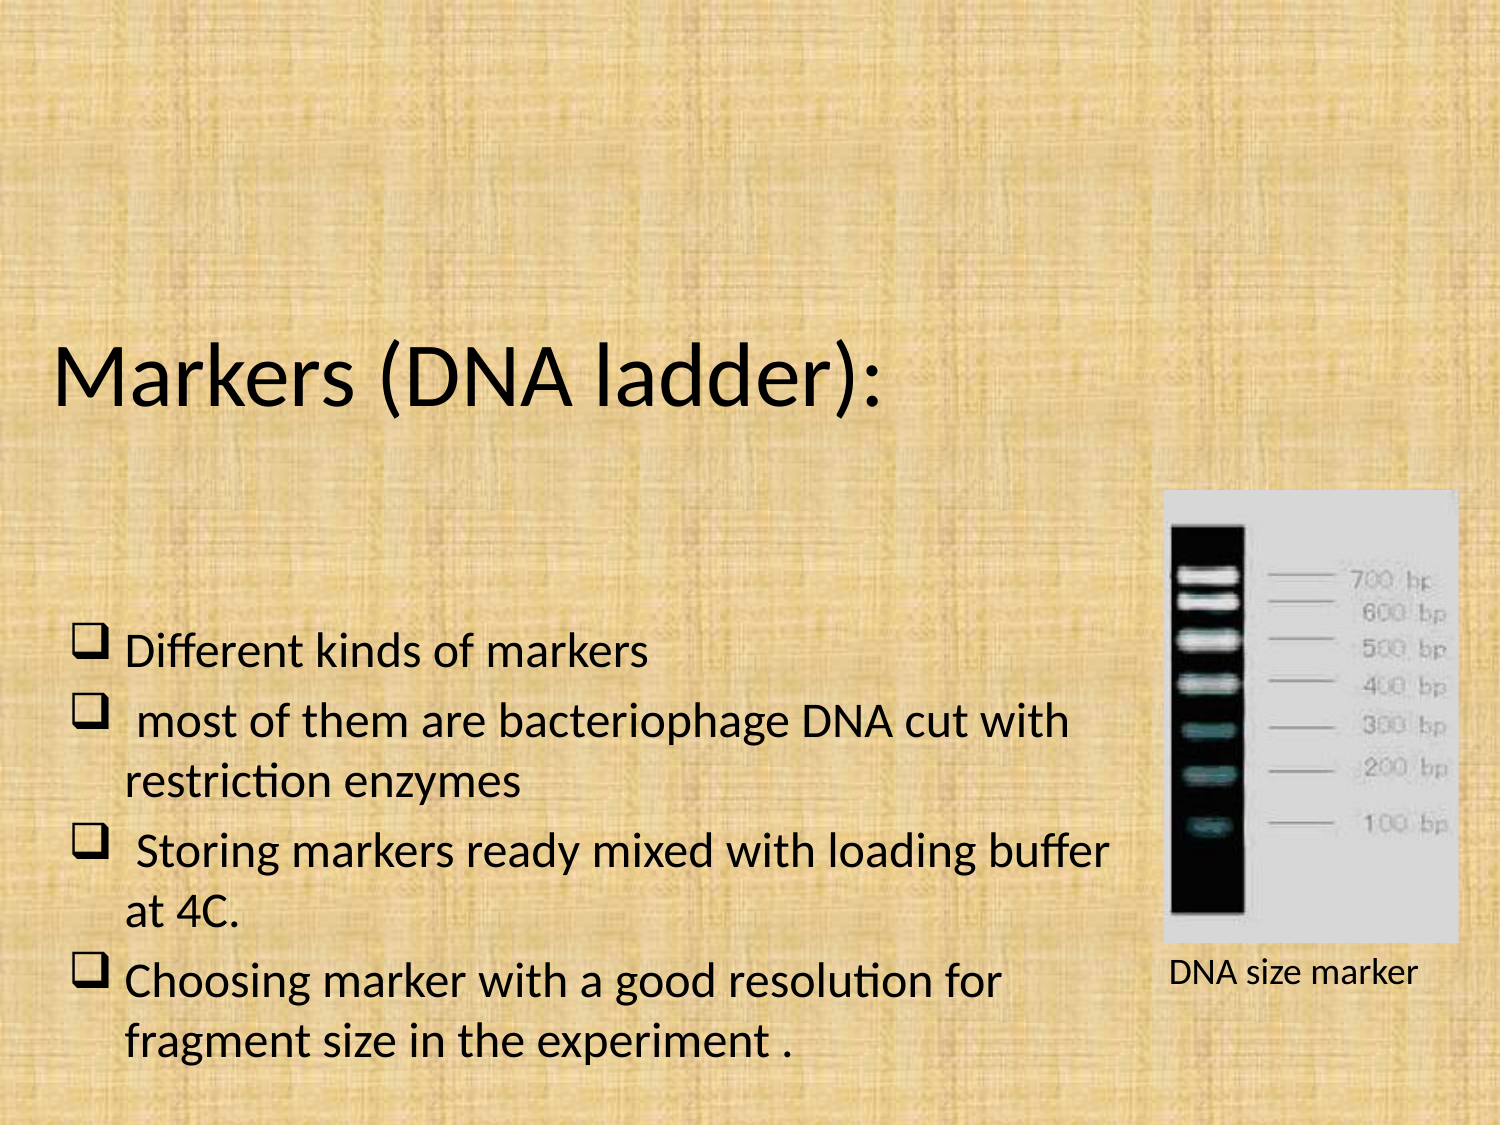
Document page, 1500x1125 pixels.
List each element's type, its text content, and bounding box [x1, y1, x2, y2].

picture [0, 0, 1500, 1125]
subtitle Different kinds of markers most of them are bacteriophage DNA cut with restriction enzymes Storing markers ready mixed with loading buffer at 4C. Choosing marker with a good resolution for fragment size in the experiment . [53, 609, 1158, 898]
title Markers (DNA ladder): [36, 249, 1312, 491]
text_box DNA size marker [1153, 939, 1435, 1000]
